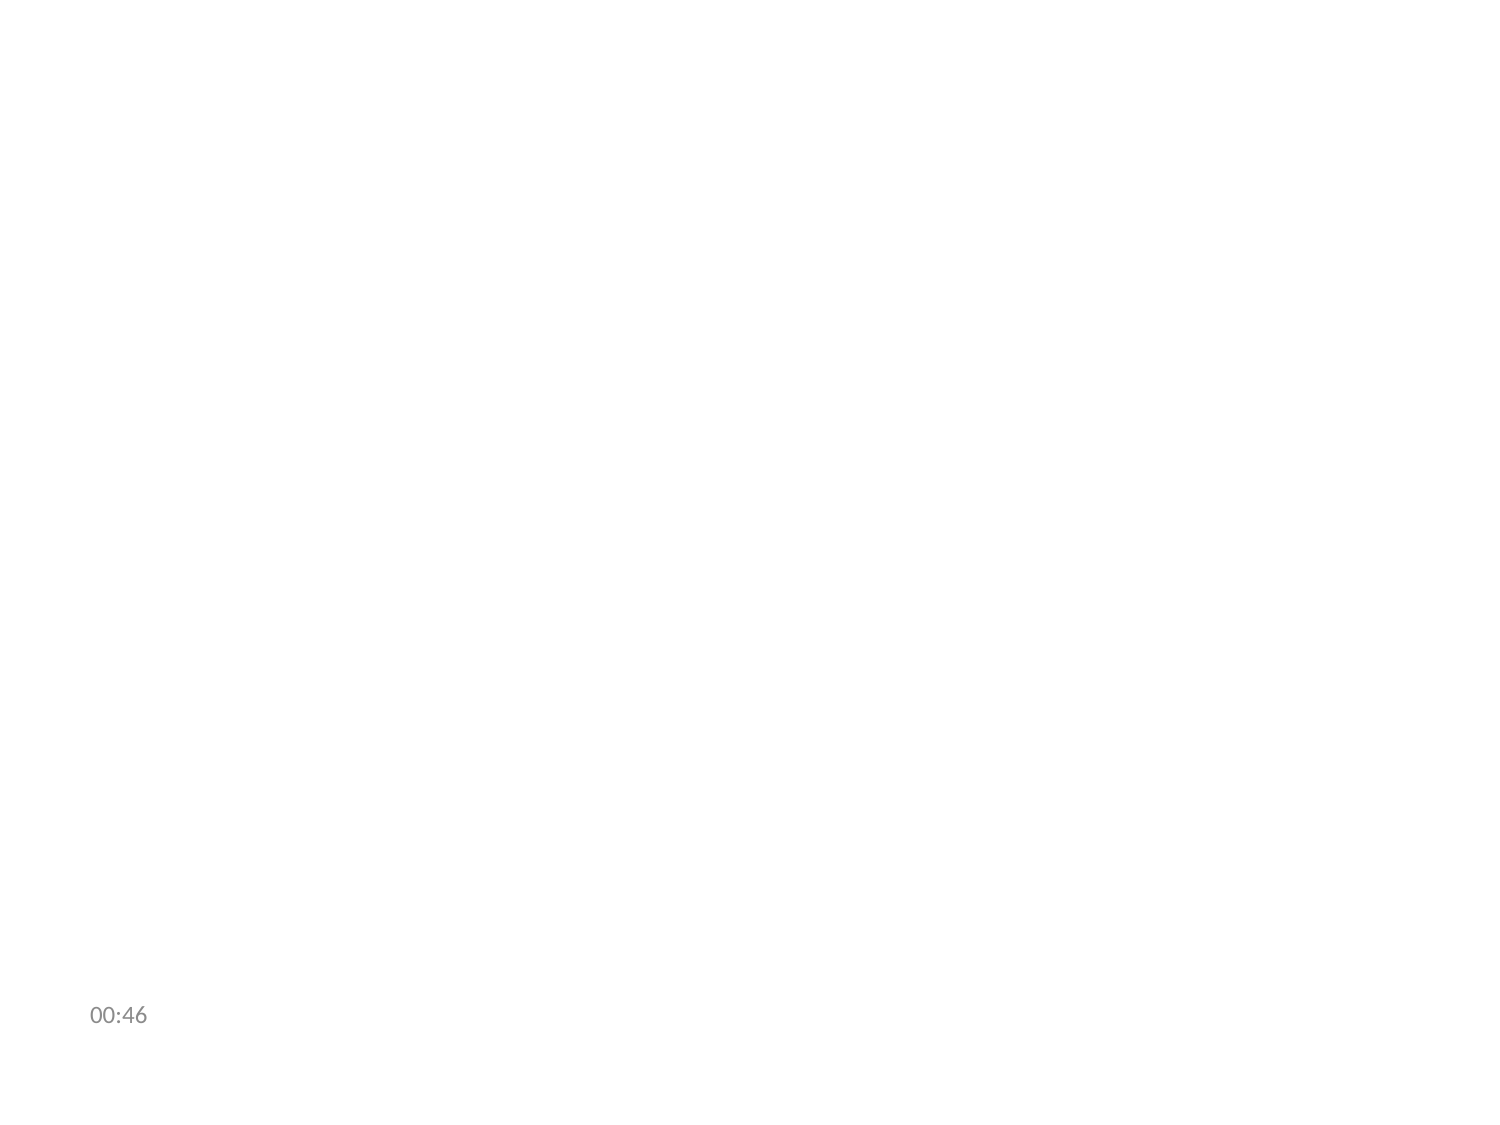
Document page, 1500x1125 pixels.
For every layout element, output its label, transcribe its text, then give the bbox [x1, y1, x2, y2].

text_box 15:35 [75, 983, 425, 1044]
